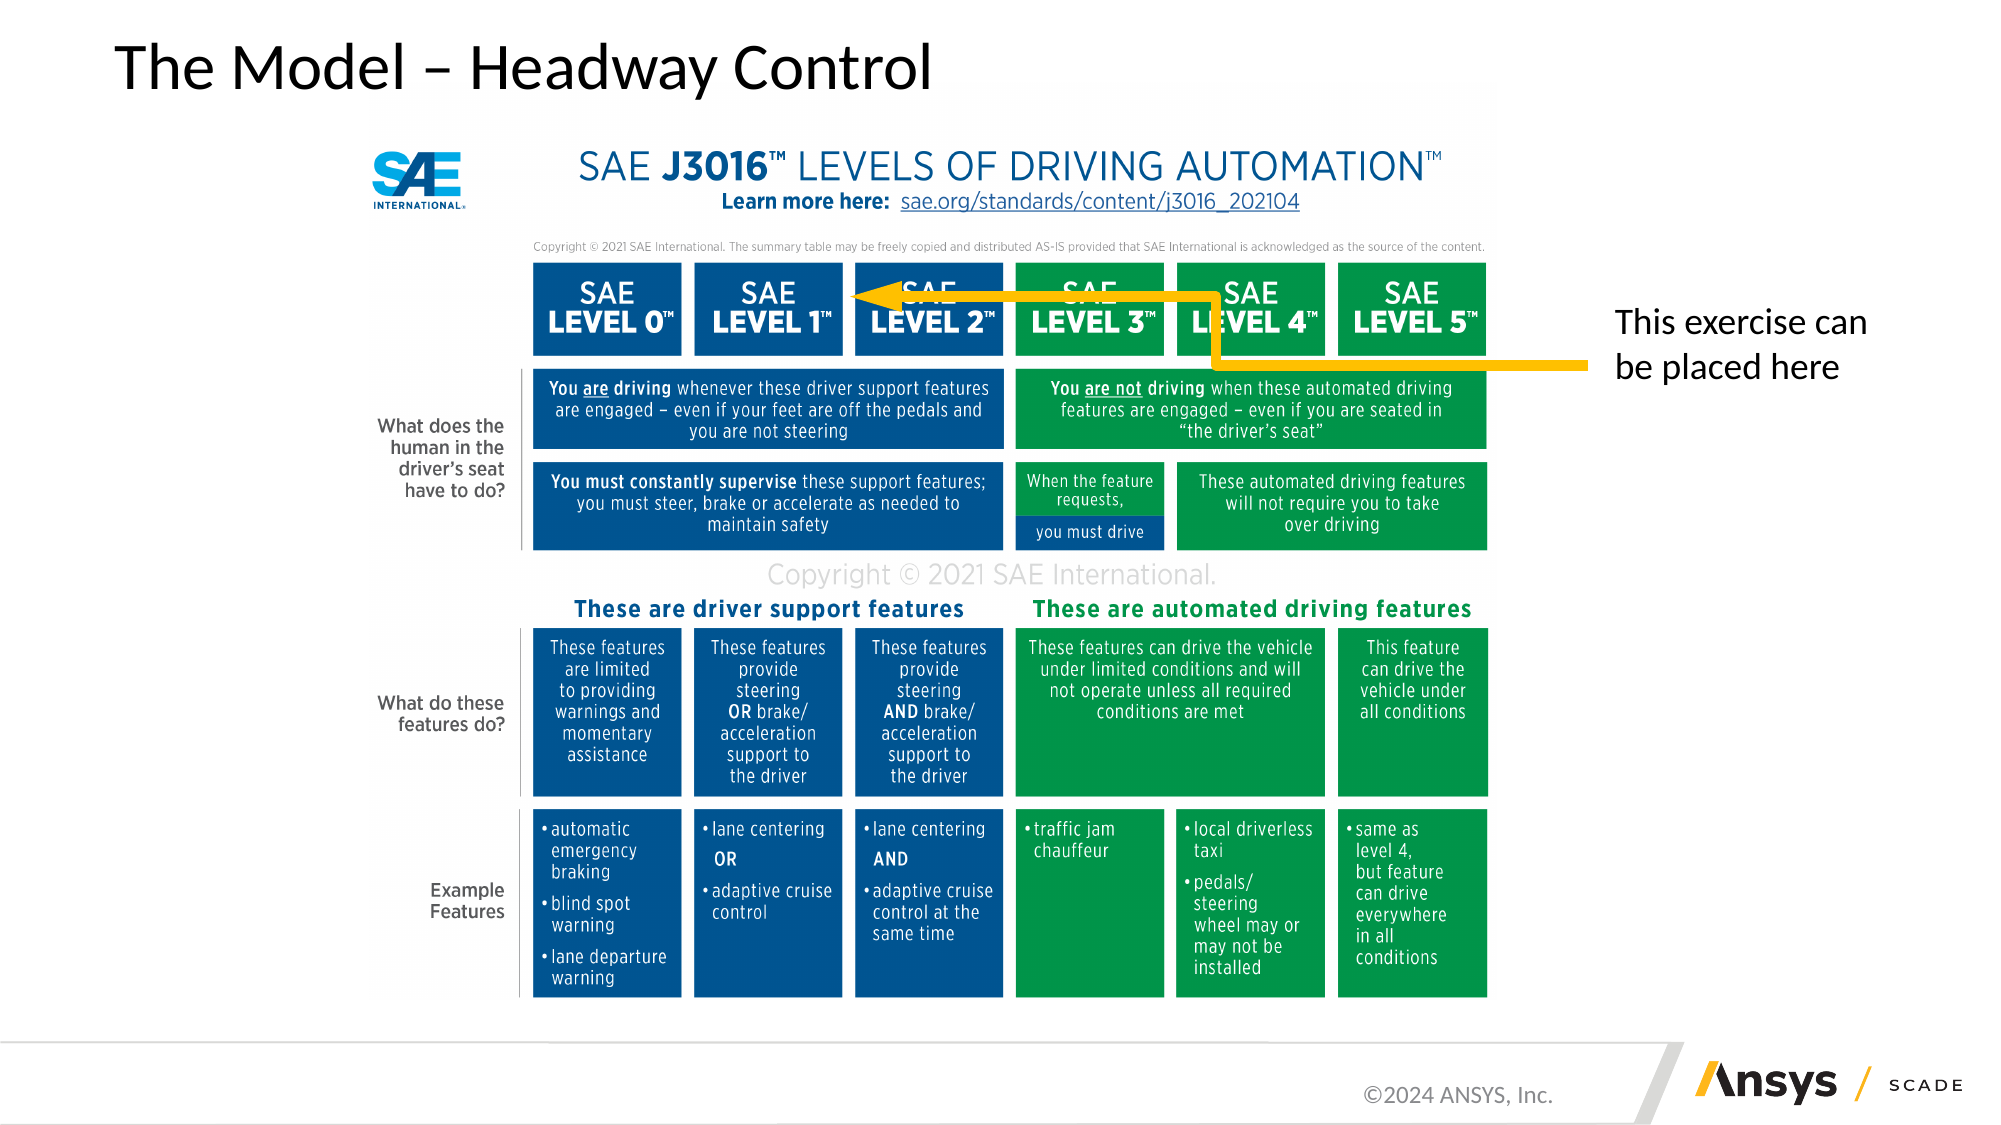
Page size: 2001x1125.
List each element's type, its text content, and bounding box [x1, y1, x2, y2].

title The Model – Headway Control [99, 24, 1900, 164]
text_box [849, 289, 1896, 396]
picture [0, 0, 2000, 1125]
